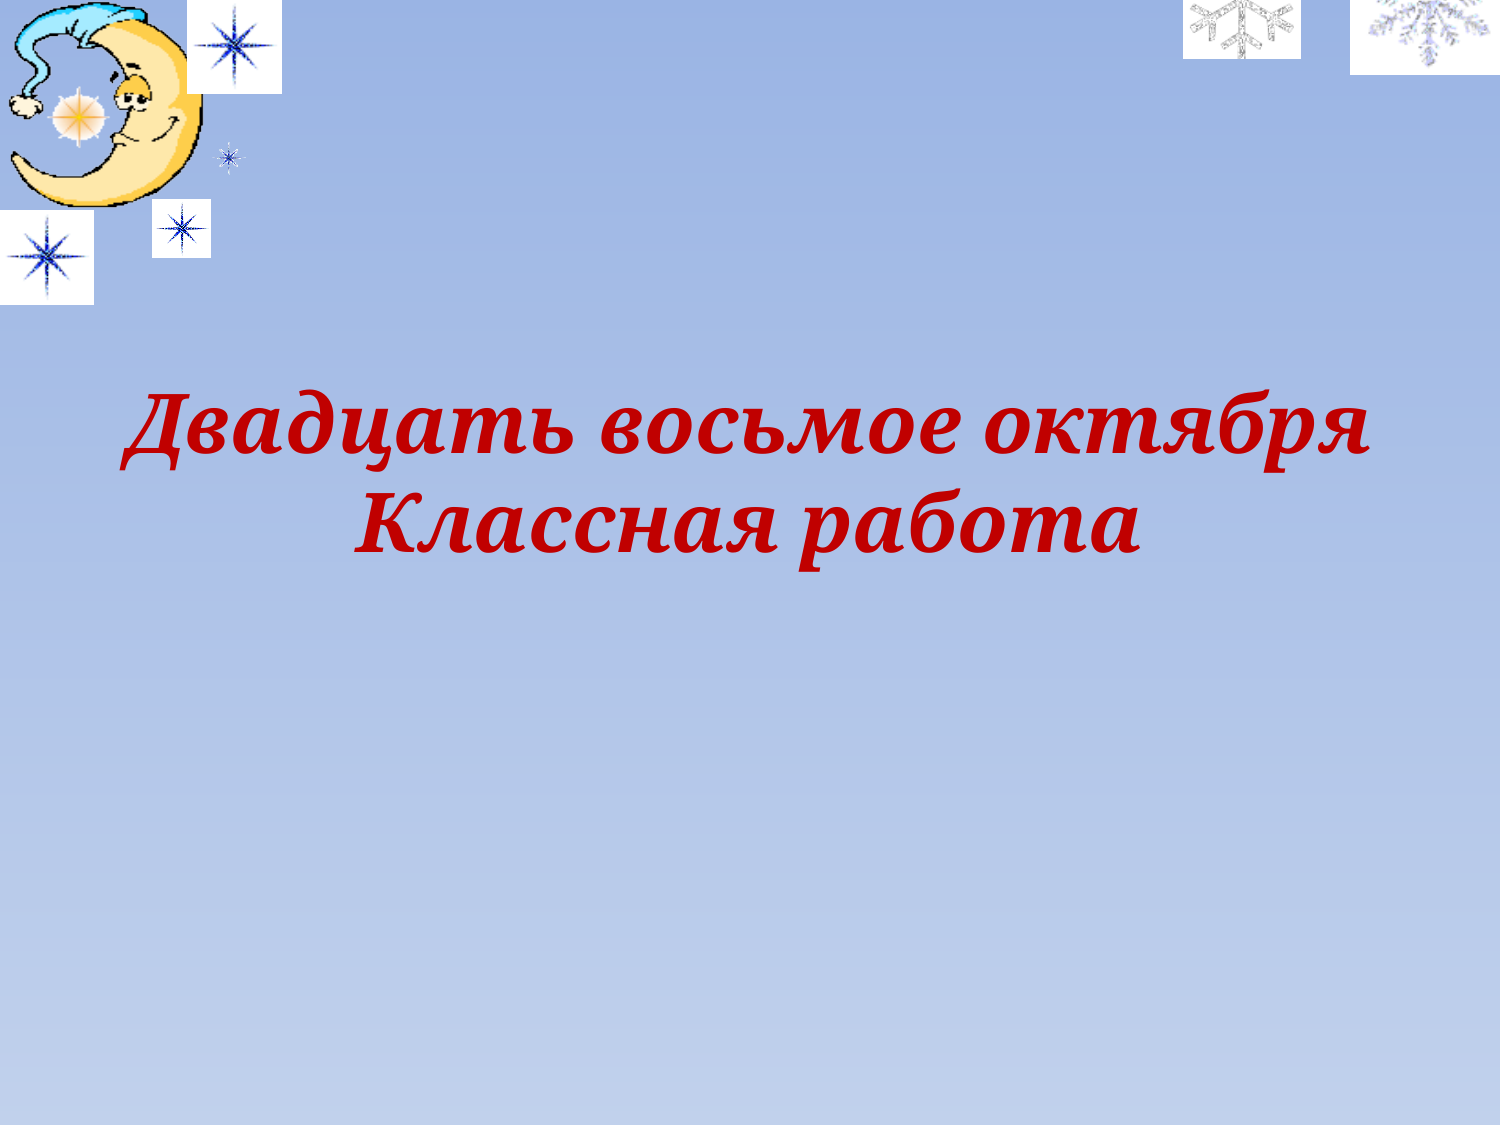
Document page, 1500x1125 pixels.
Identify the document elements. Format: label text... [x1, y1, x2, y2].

picture [0, 0, 282, 305]
picture [1350, 0, 1500, 75]
title Двадцать восьмое октября Классная работа [112, 349, 1388, 591]
picture [1183, 0, 1301, 59]
